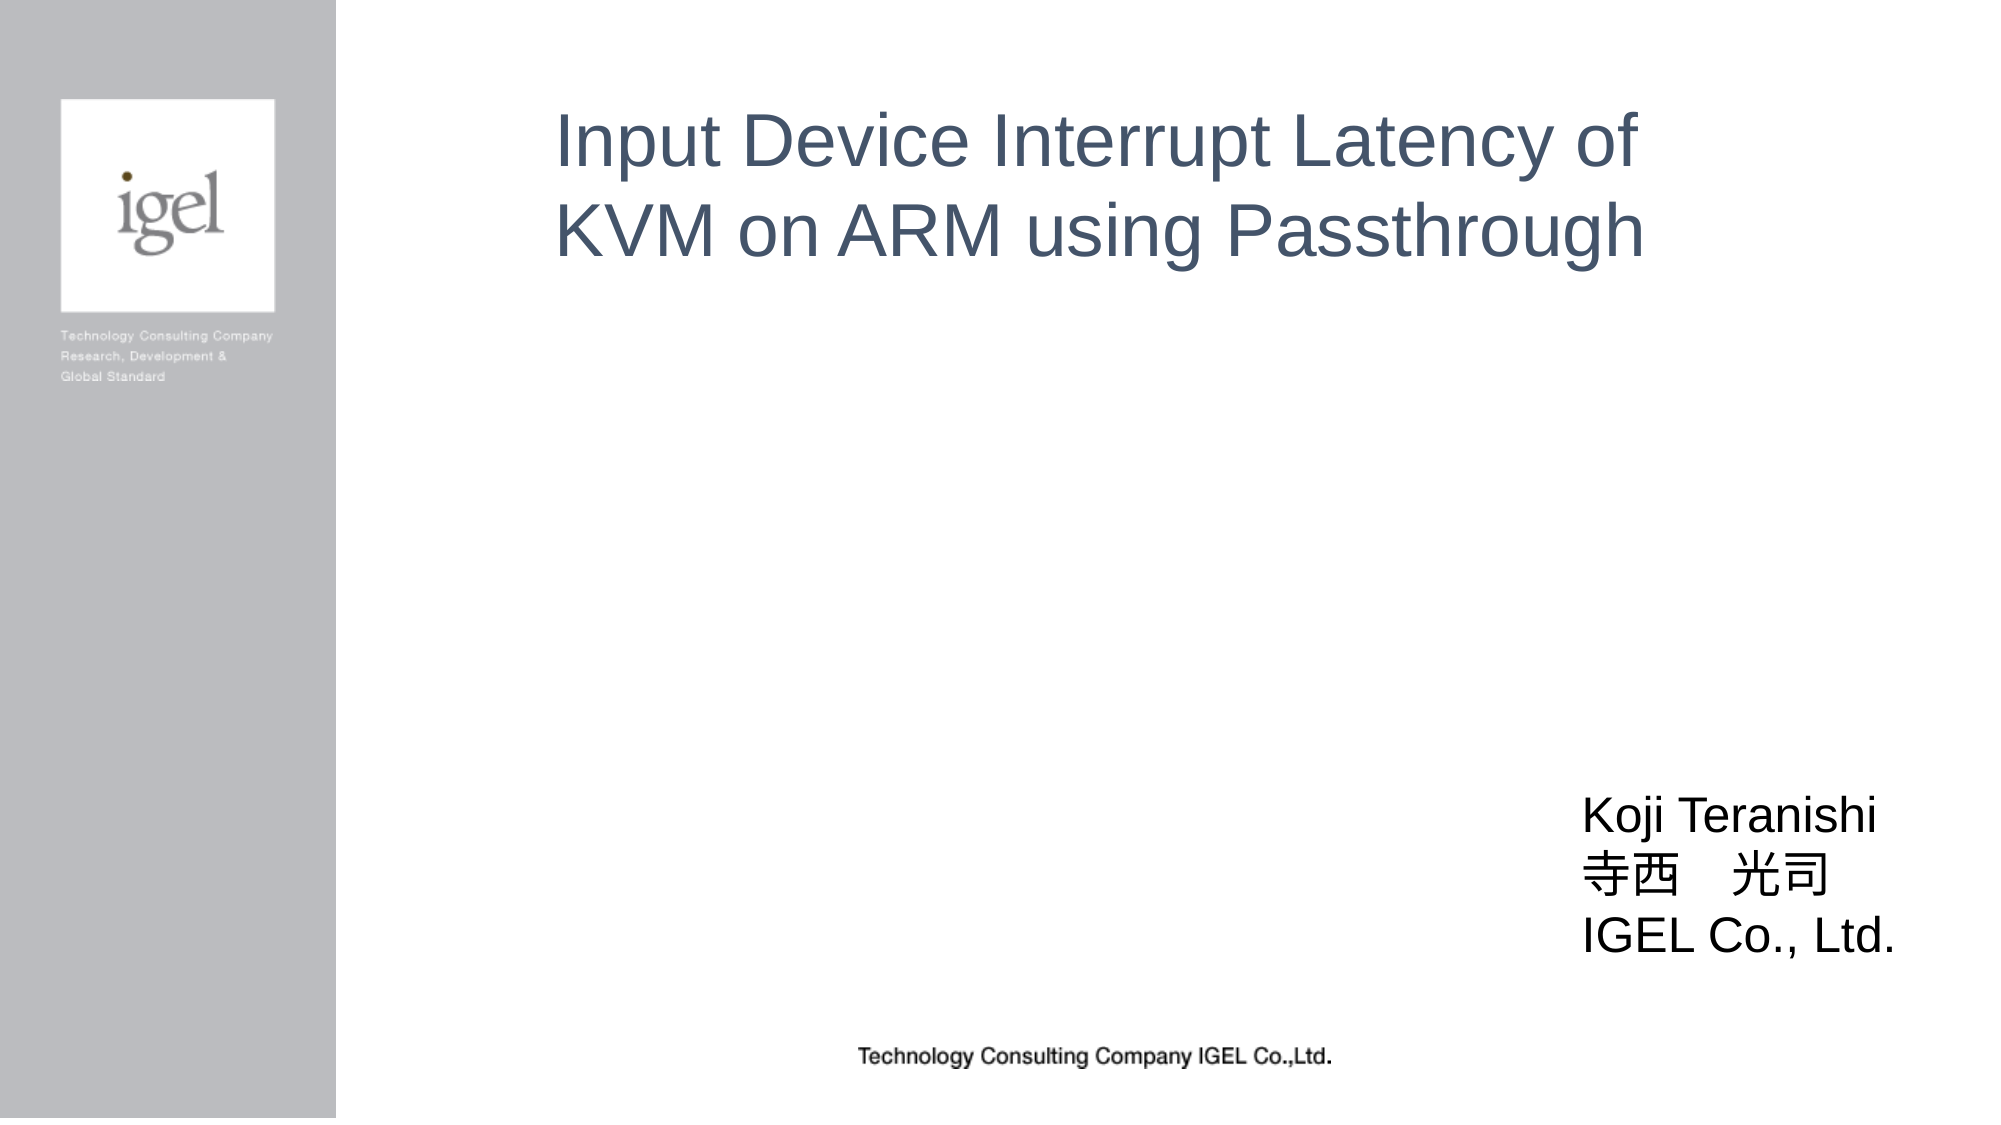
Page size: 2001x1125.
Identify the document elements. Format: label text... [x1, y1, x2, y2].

picture [858, 1046, 1331, 1069]
text_box Koji Teranishi 寺西 光司 IGEL Co., Ltd. [1566, 775, 1965, 970]
picture [0, 0, 336, 1118]
title Input Device Interrupt Latency of KVM on ARM using Passthrough [539, 99, 1688, 263]
